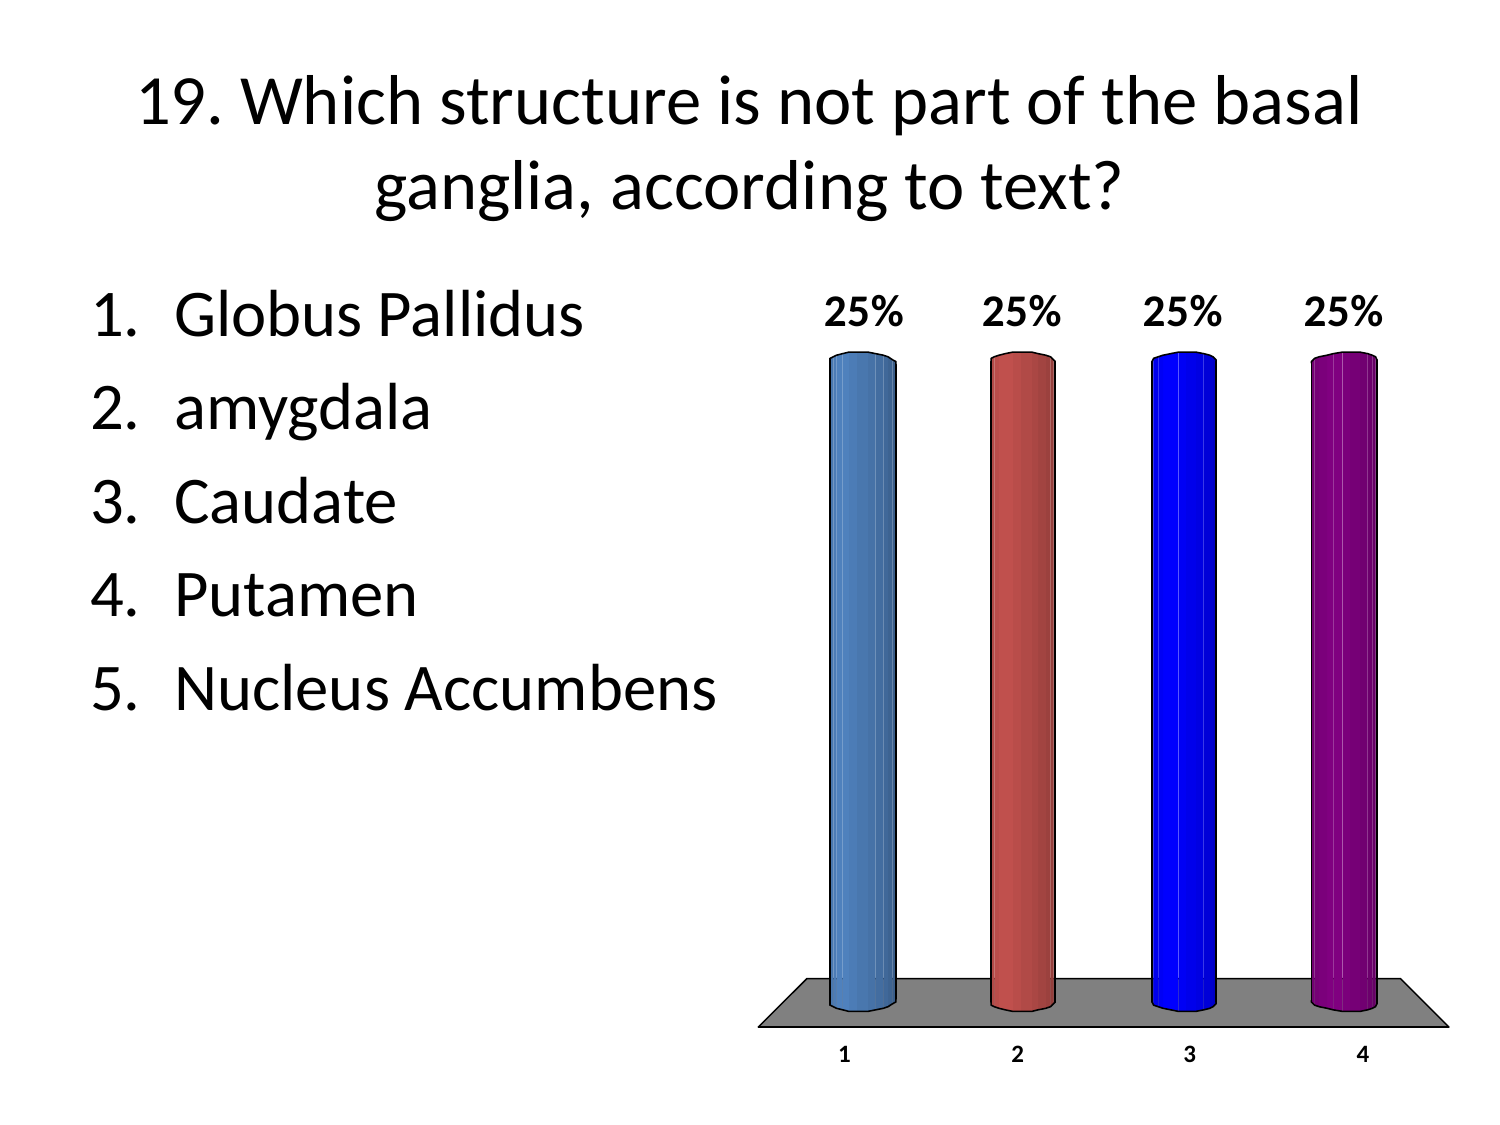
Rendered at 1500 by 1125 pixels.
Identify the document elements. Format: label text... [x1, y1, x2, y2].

title 19. Which structure is not part of the basal ganglia, according to text? [75, 45, 1425, 233]
list Globus Pallidus amygdala Caudate Putamen Nucleus Accumbens [75, 262, 750, 1005]
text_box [739, 270, 1490, 1115]
